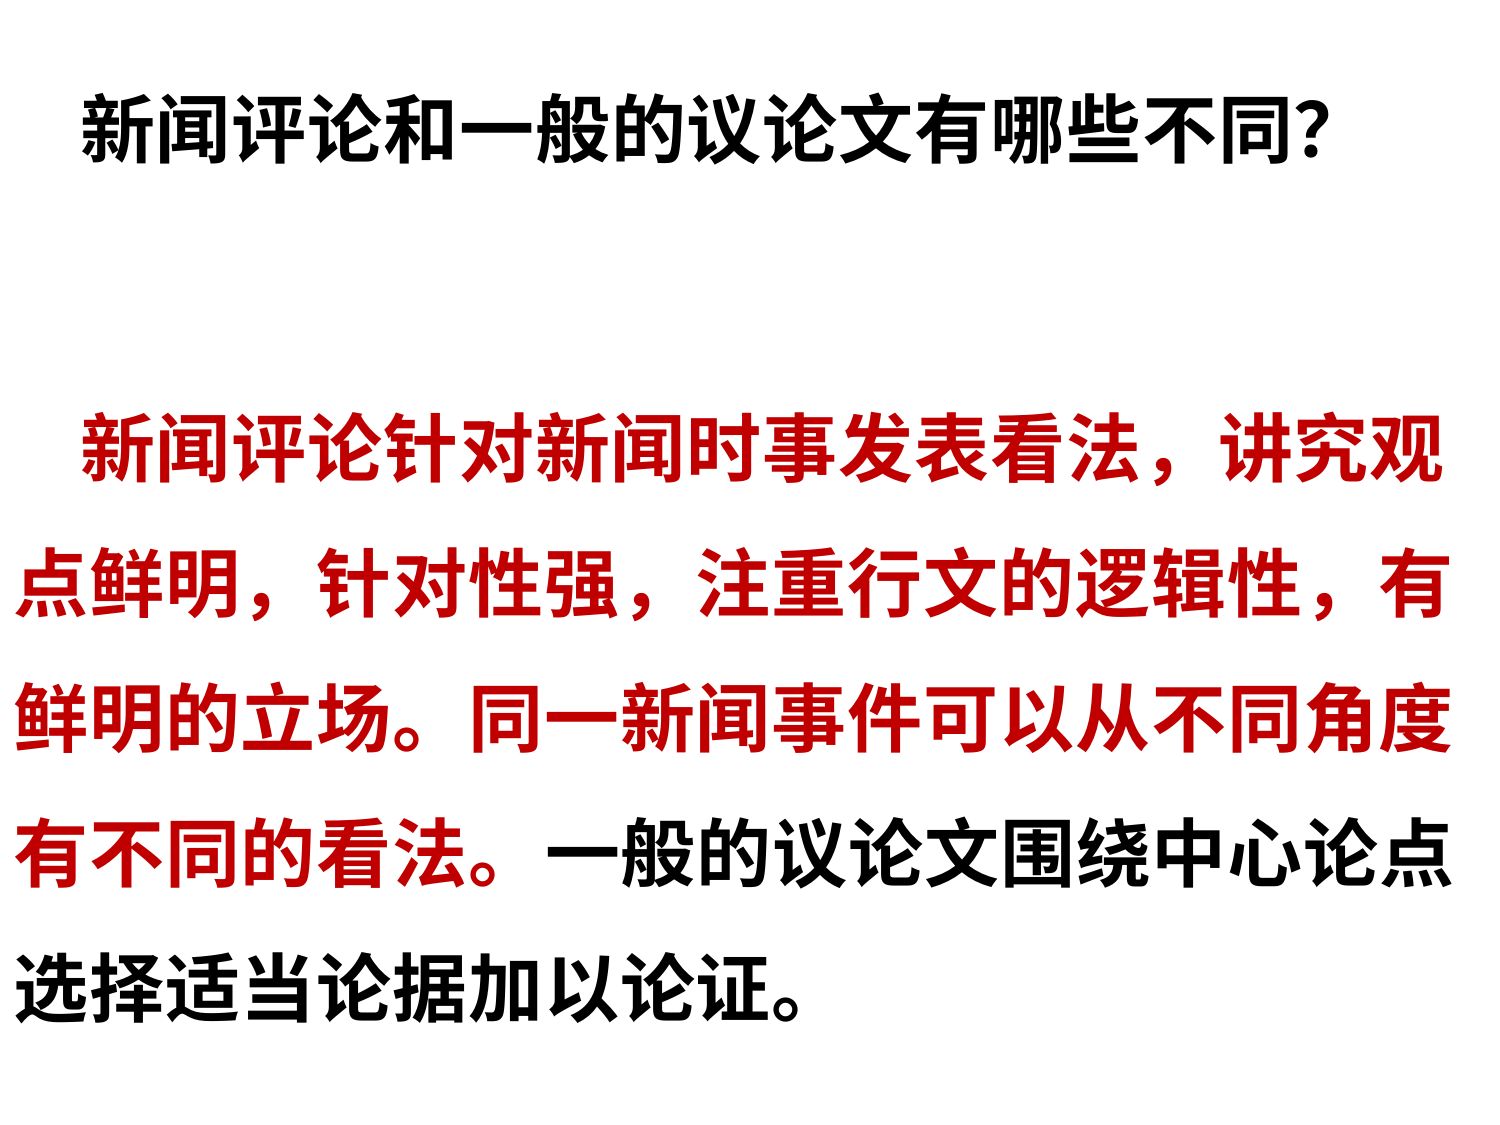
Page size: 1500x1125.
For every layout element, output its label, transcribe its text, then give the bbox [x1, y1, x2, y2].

text_box 新闻评论针对新闻时事发表看法，讲究观点鲜明，针对性强，注重行文的逻辑性，有鲜明的立场。同一新闻事件可以从不同角度有不同的看法。一般的议论文围绕中心论点选择适当论据加以论证。 [0, 349, 1500, 1039]
text_box 新闻评论和一般的议论文有哪些不同？ [0, 30, 1471, 318]
